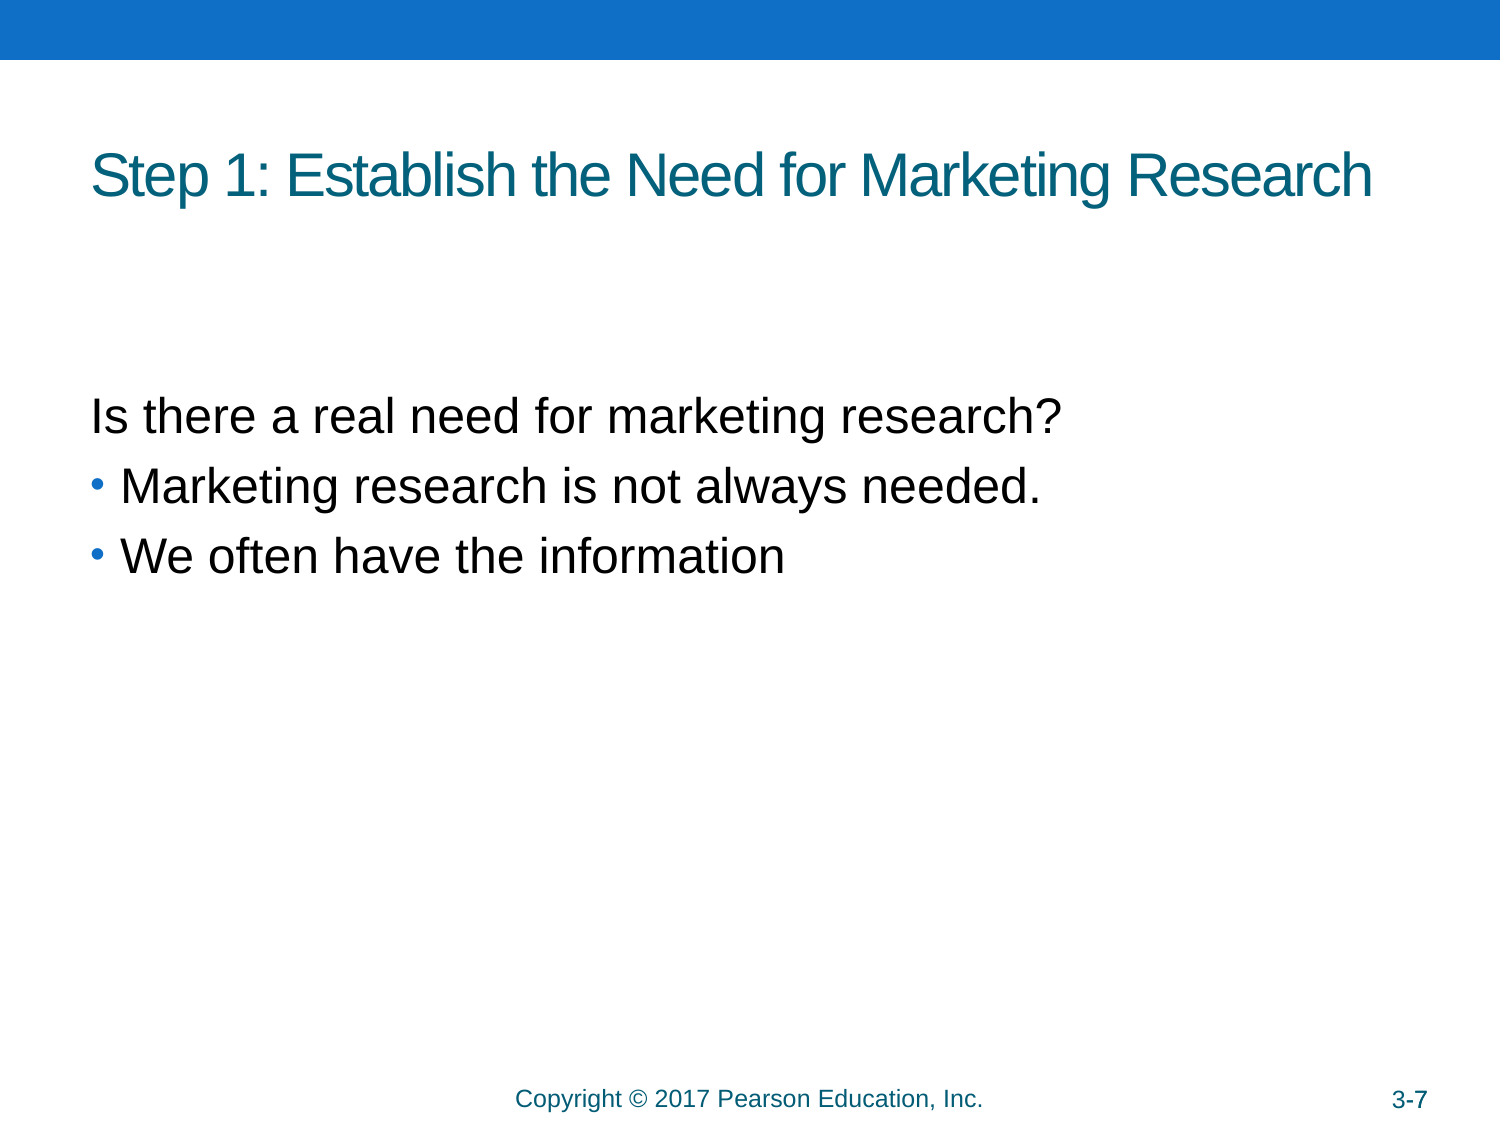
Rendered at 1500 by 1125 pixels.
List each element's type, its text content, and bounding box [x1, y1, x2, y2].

list Is there a real need for marketing research? Marketing research is not always needed. We often have the information [75, 376, 1425, 1125]
title Step 1: Establish the Need for Marketing Research [75, 90, 1425, 253]
